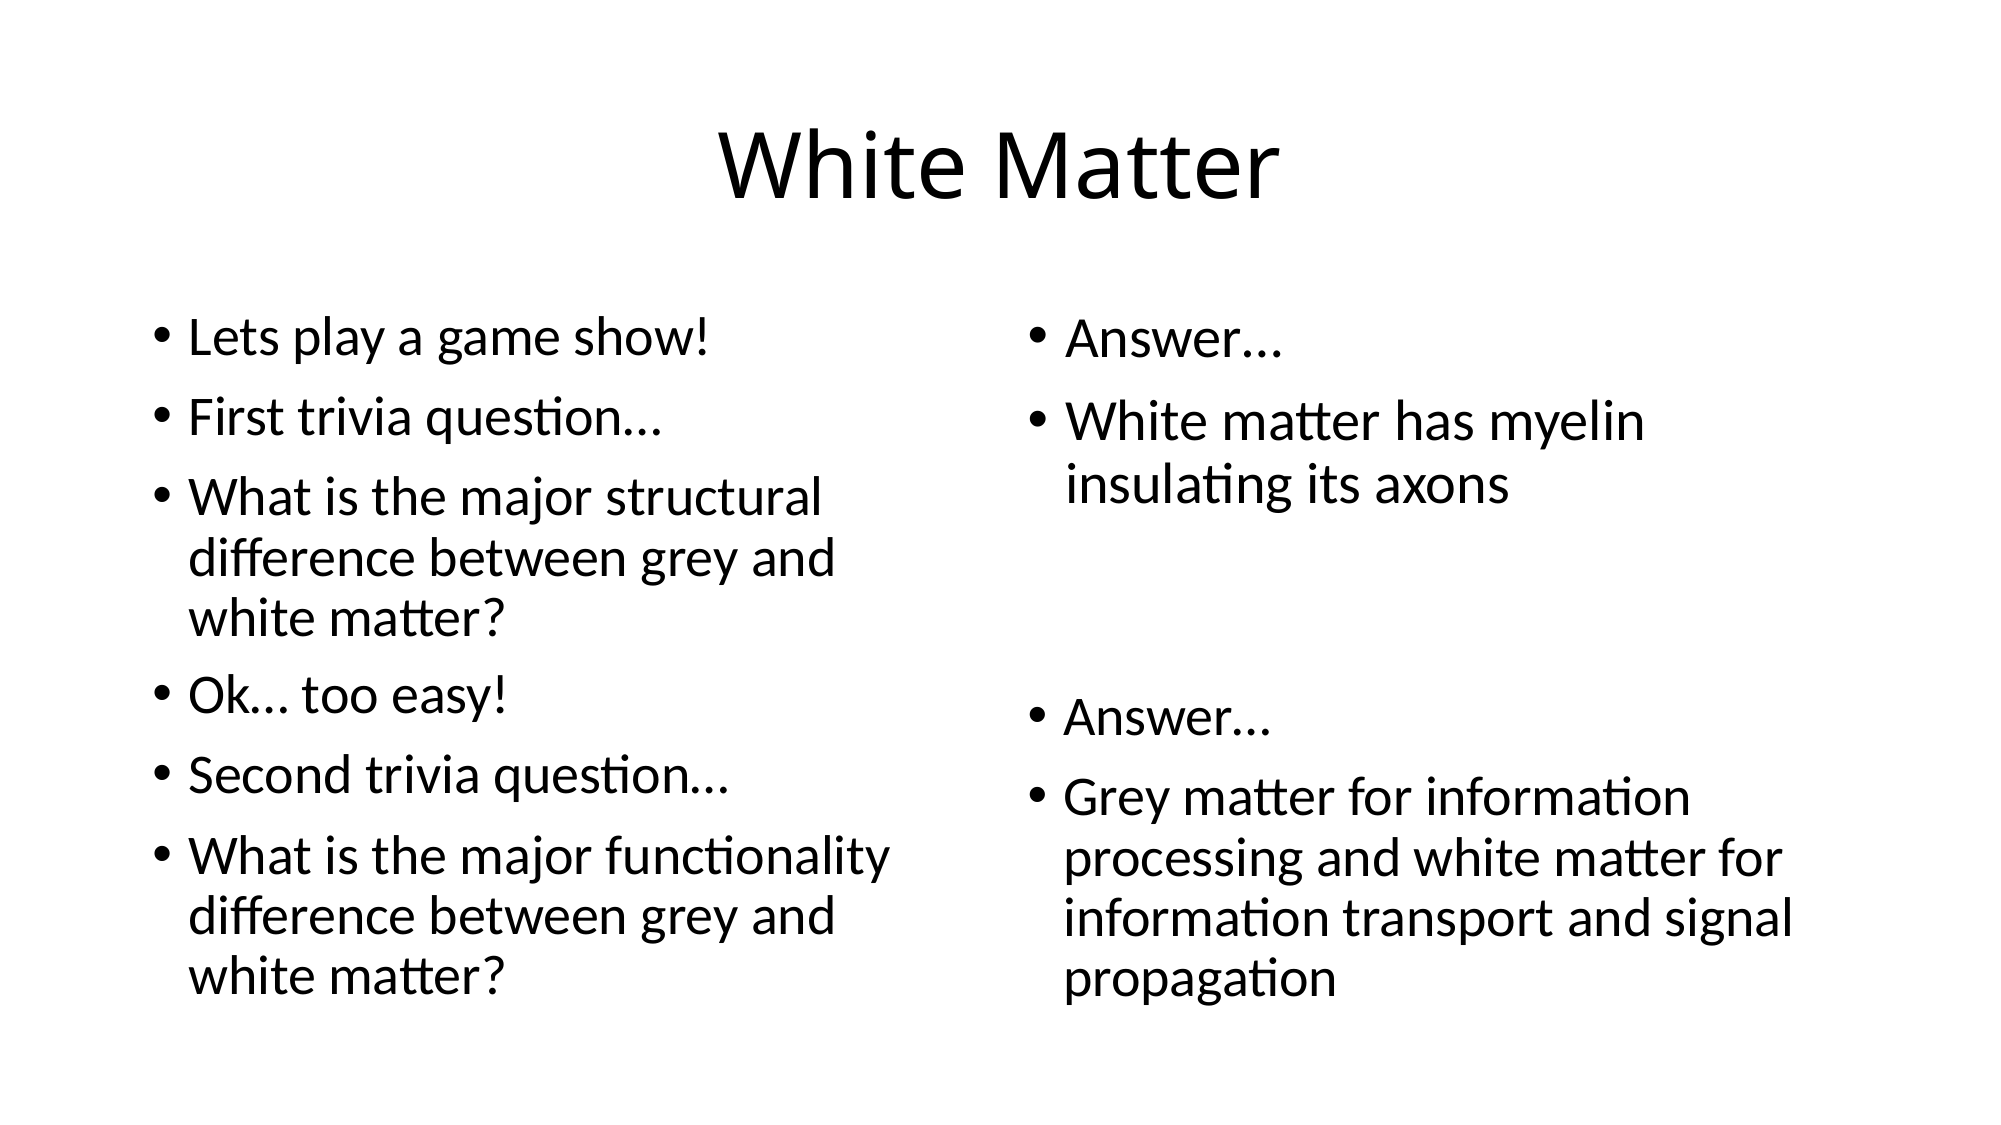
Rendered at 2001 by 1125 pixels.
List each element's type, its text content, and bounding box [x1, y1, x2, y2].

list Answer… White matter has myelin insulating its axons [1012, 299, 1863, 636]
text_box Ok… too easy! Second trivia question… What is the major functionality difference between grey and white matter? [137, 657, 988, 1017]
text_box Answer… Grey matter for information processing and white matter for information transport and signal propagation [1012, 679, 1863, 1017]
title White Matter [137, 59, 1863, 278]
list Lets play a game show! First trivia question… What is the major structural difference between grey and white matter? [137, 299, 988, 657]
